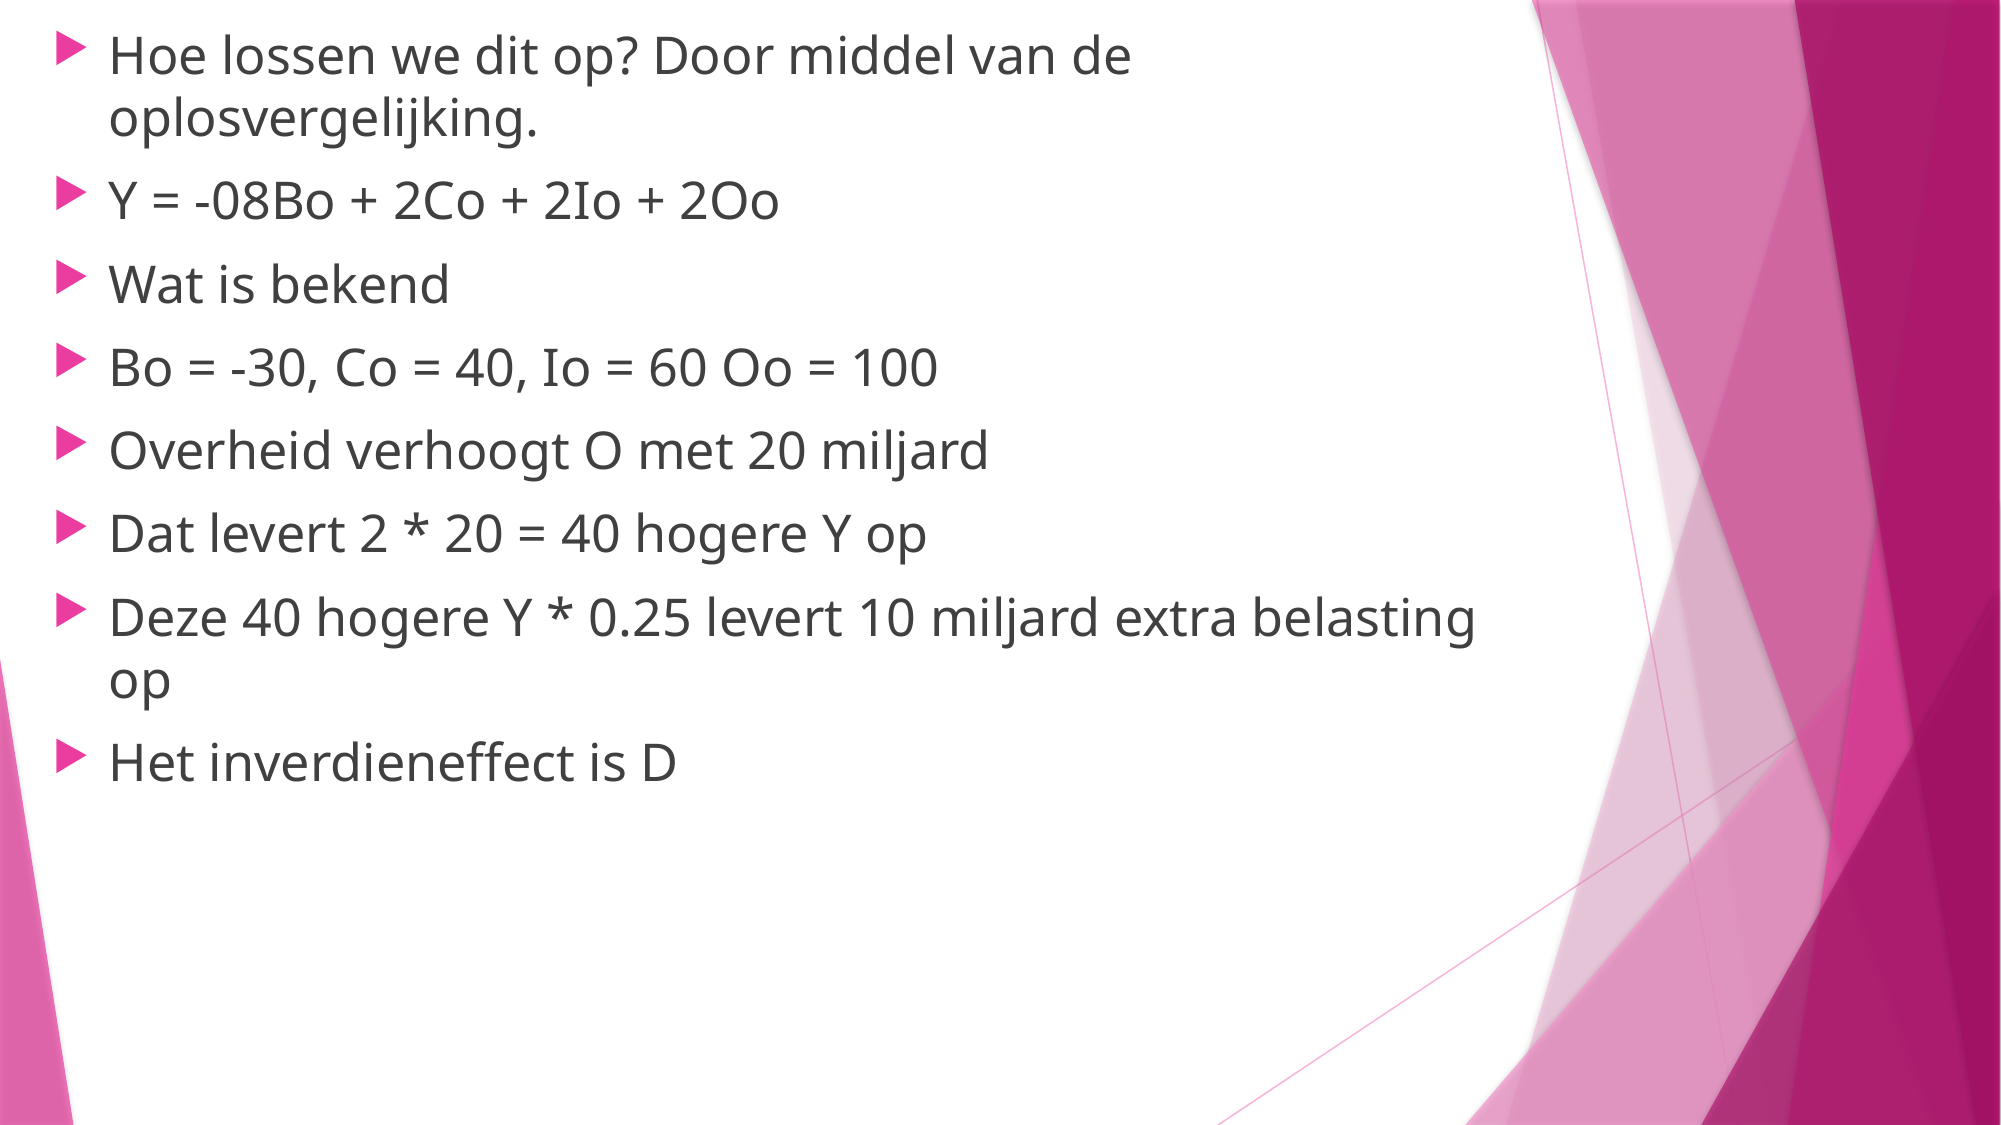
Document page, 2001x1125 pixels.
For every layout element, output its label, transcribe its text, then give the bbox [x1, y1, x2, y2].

list Hoe lossen we dit op? Door middel van de oplosvergelijking. Y = -08Bo + 2Co + 2Io + 2Oo Wat is bekend Bo = -30, Co = 40, Io = 60 Oo = 100 Overheid verhoogt O met 20 miljard Dat levert 2 * 20 = 40 hogere Y op Deze 40 hogere Y * 0.25 levert 10 miljard extra belasting op Het inverdieneffect is D [37, 14, 1522, 992]
